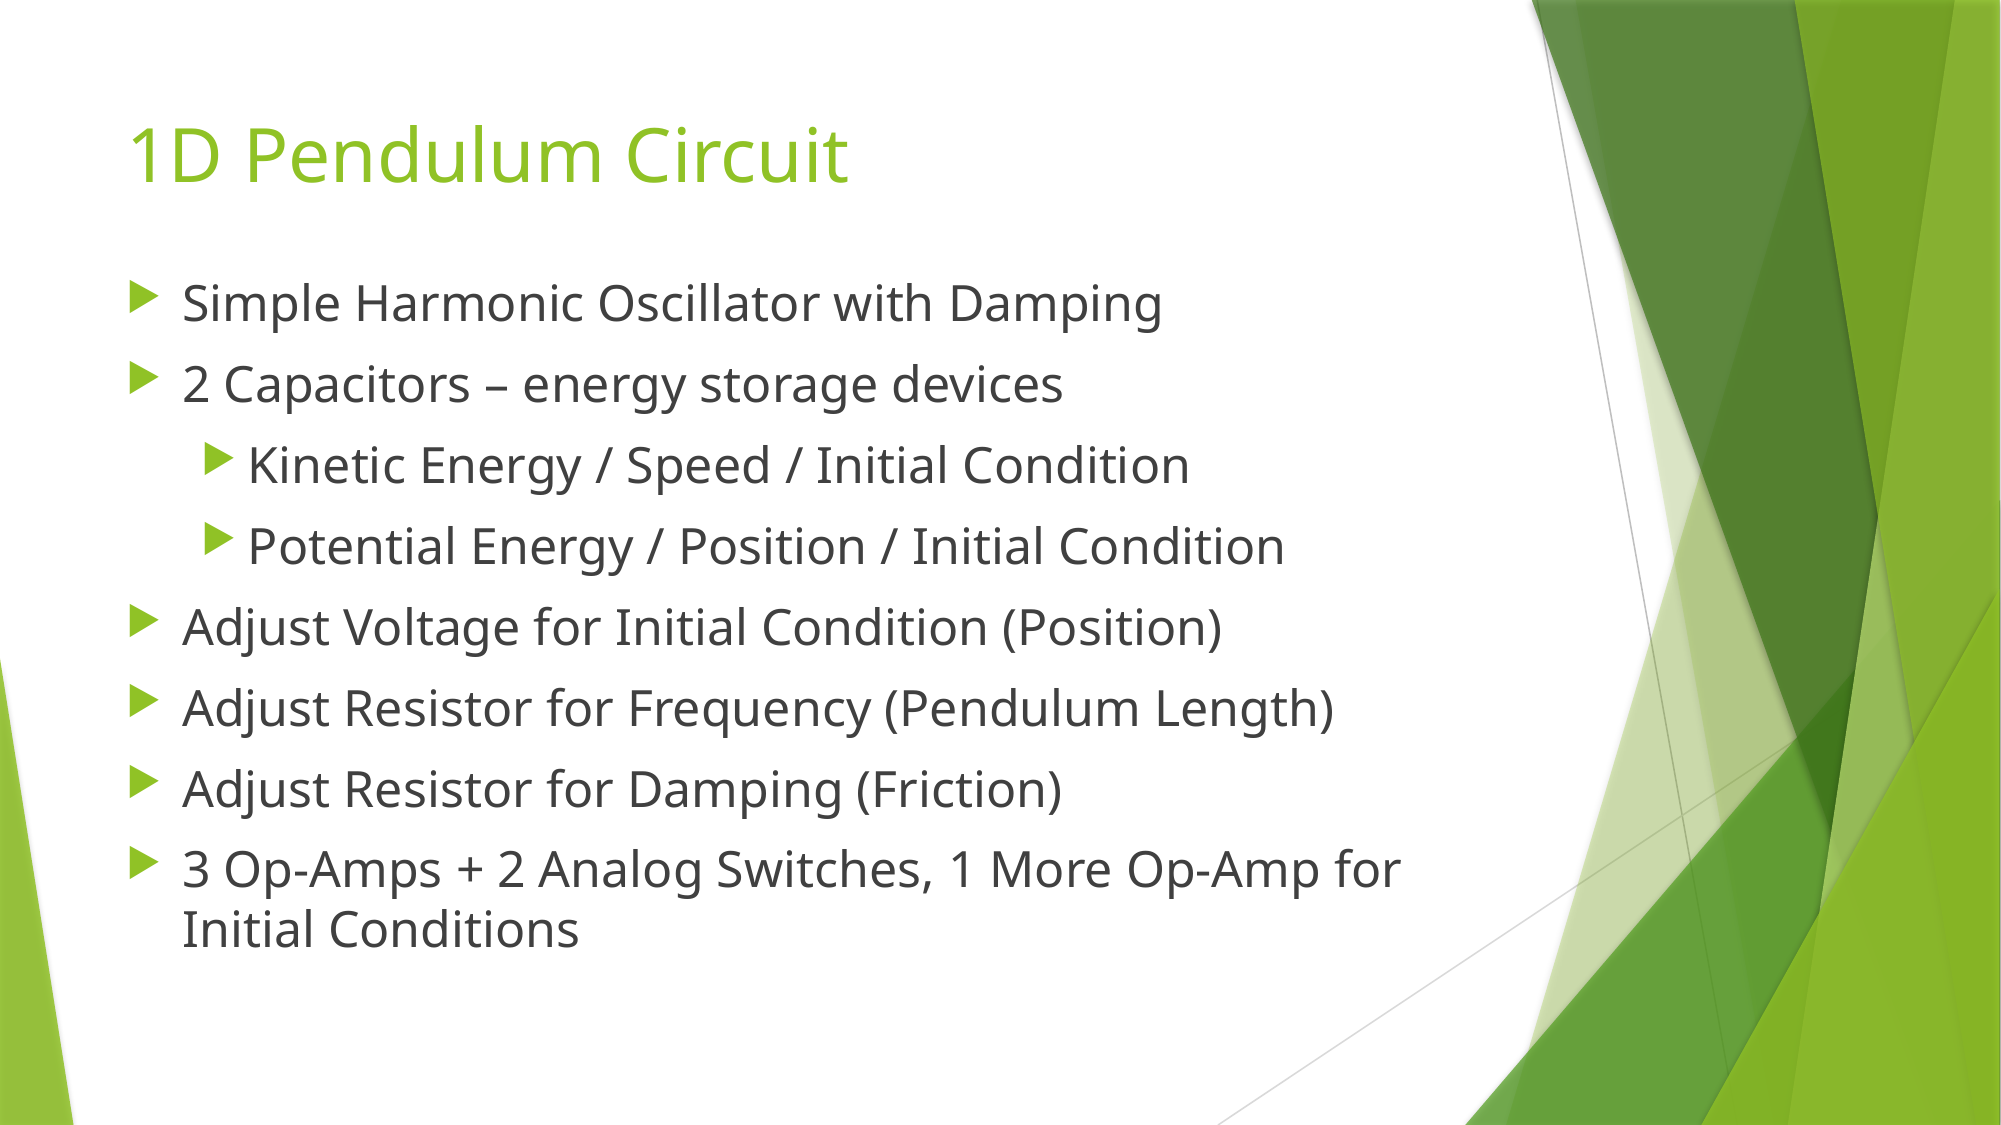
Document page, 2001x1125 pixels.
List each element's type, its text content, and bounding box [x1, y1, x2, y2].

list Simple Harmonic Oscillator with Damping 2 Capacitors – energy storage devices Kinetic Energy / Speed / Initial Condition Potential Energy / Position / Initial Condition Adjust Voltage for Initial Condition (Position) Adjust Resistor for Frequency (Pendulum Length) Adjust Resistor for Damping (Friction) 3 Op-Amps + 2 Analog Switches, 1 More Op-Amp for Initial Conditions [111, 264, 1522, 1022]
title 1D Pendulum Circuit [111, 99, 1522, 264]
